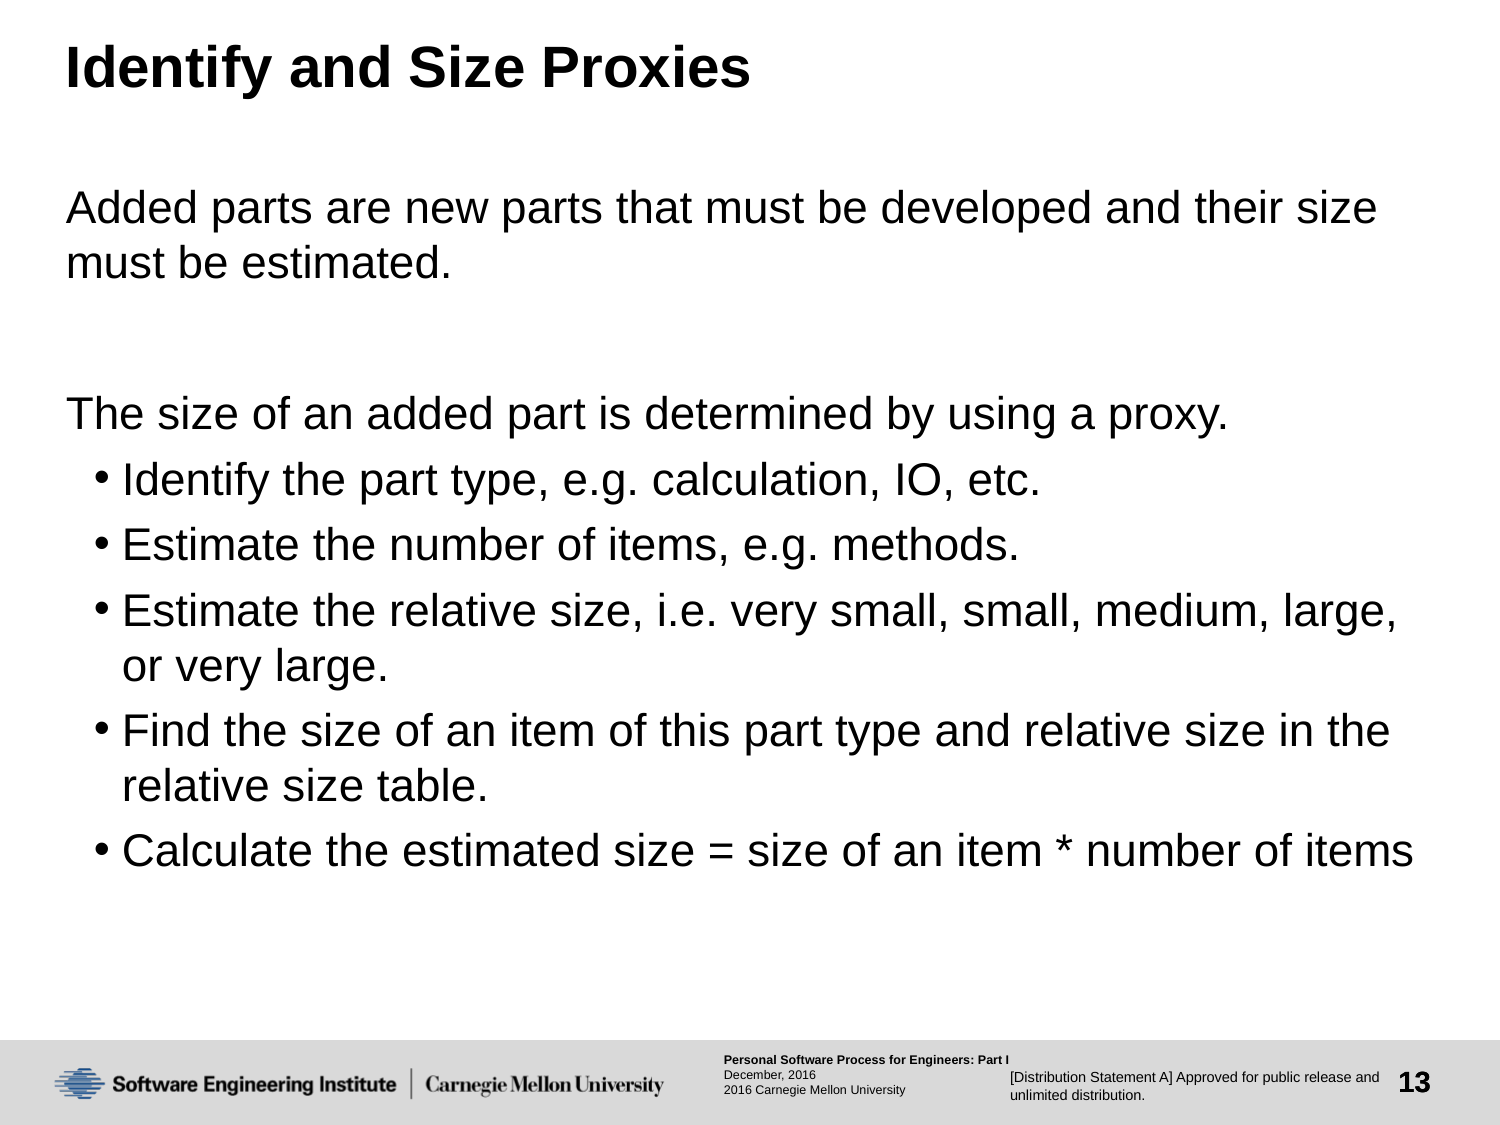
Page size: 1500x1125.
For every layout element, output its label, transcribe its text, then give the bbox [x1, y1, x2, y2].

list Added parts are new parts that must be developed and their size must be estimated. The size of an added part is determined by using a proxy. Identify the part type, e.g. calculation, IO, etc. Estimate the number of items, e.g. methods. Estimate the relative size, i.e. very small, small, medium, large, or very large. Find the size of an item of this part type and relative size in the relative size table. Calculate the estimated size = size of an item * number of items [65, 177, 1431, 1000]
title Identify and Size Proxies [65, 37, 1313, 148]
picture [46, 1061, 673, 1104]
